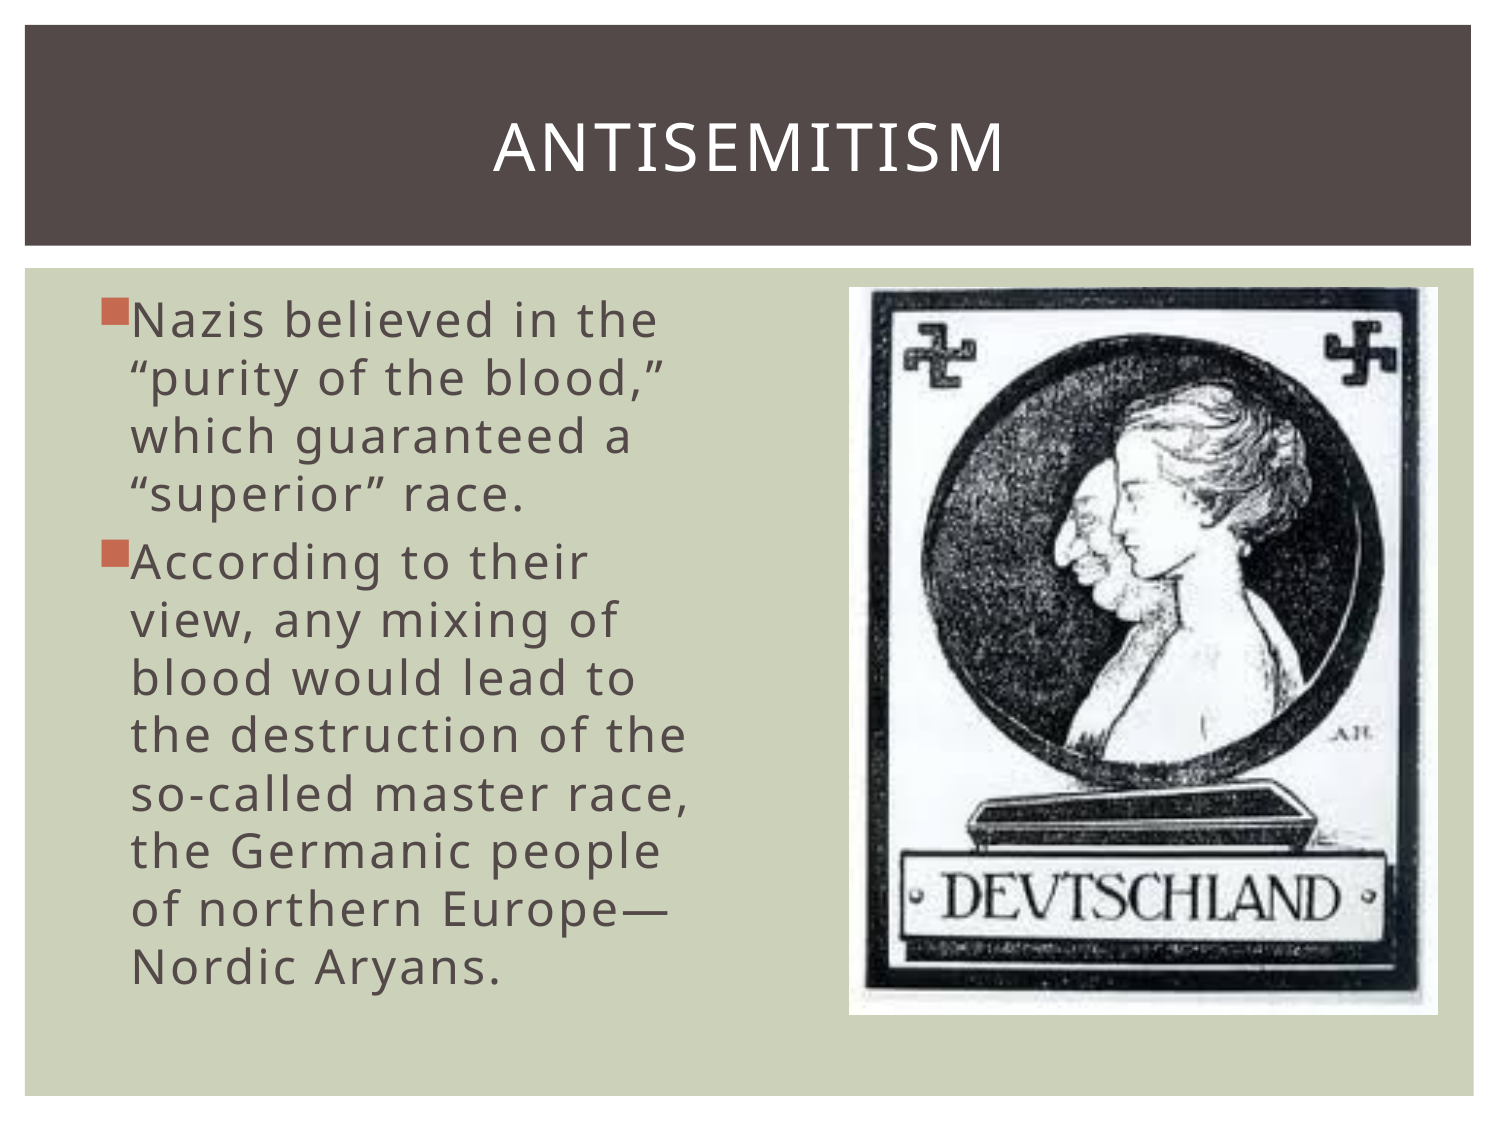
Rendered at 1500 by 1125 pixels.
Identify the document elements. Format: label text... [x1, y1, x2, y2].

list Nazis believed in the “purity of the blood,” which guaranteed a “superior” race. According to their view, any mixing of blood would lead to the destruction of the so-called master race, the Germanic people of northern Europe—Nordic Aryans. [75, 281, 738, 1005]
title Antisemitism [62, 58, 1438, 232]
picture [849, 287, 1438, 1015]
